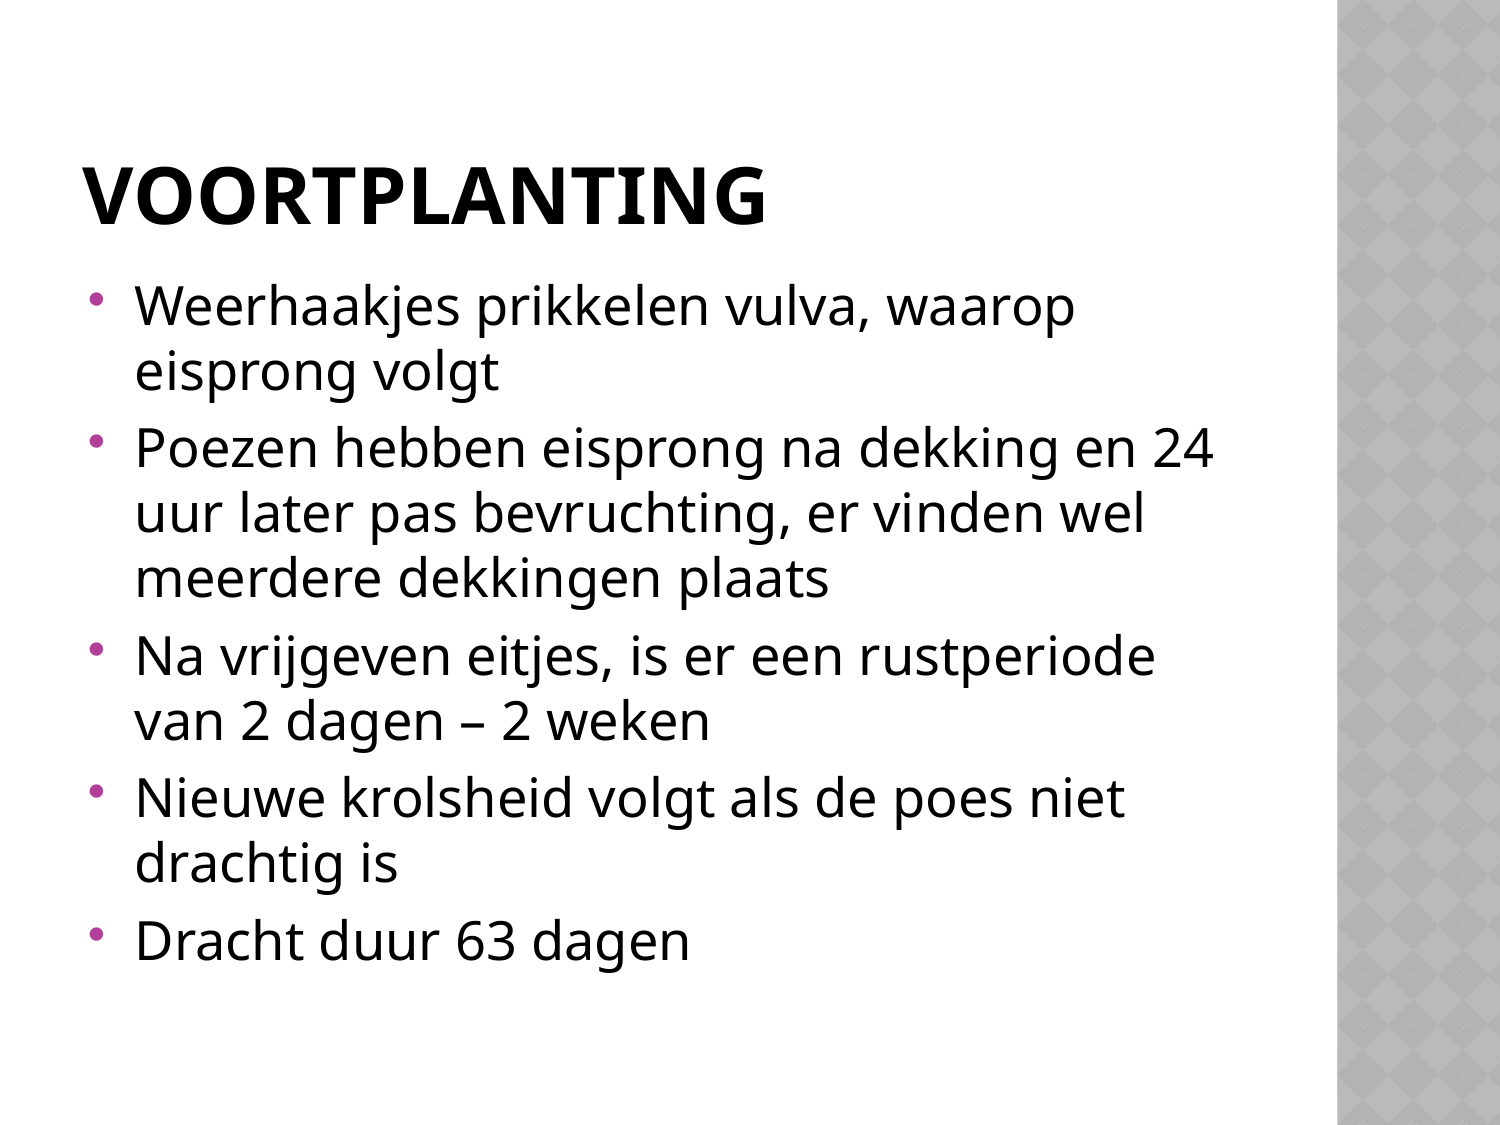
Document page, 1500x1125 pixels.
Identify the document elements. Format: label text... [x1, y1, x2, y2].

title voortplanting [75, 52, 1263, 240]
list Weerhaakjes prikkelen vulva, waarop eisprong volgt Poezen hebben eisprong na dekking en 24 uur later pas bevruchting, er vinden wel meerdere dekkingen plaats Na vrijgeven eitjes, is er een rustperiode van 2 dagen – 2 weken Nieuwe krolsheid volgt als de poes niet drachtig is Dracht duur 63 dagen [75, 264, 1263, 1059]
